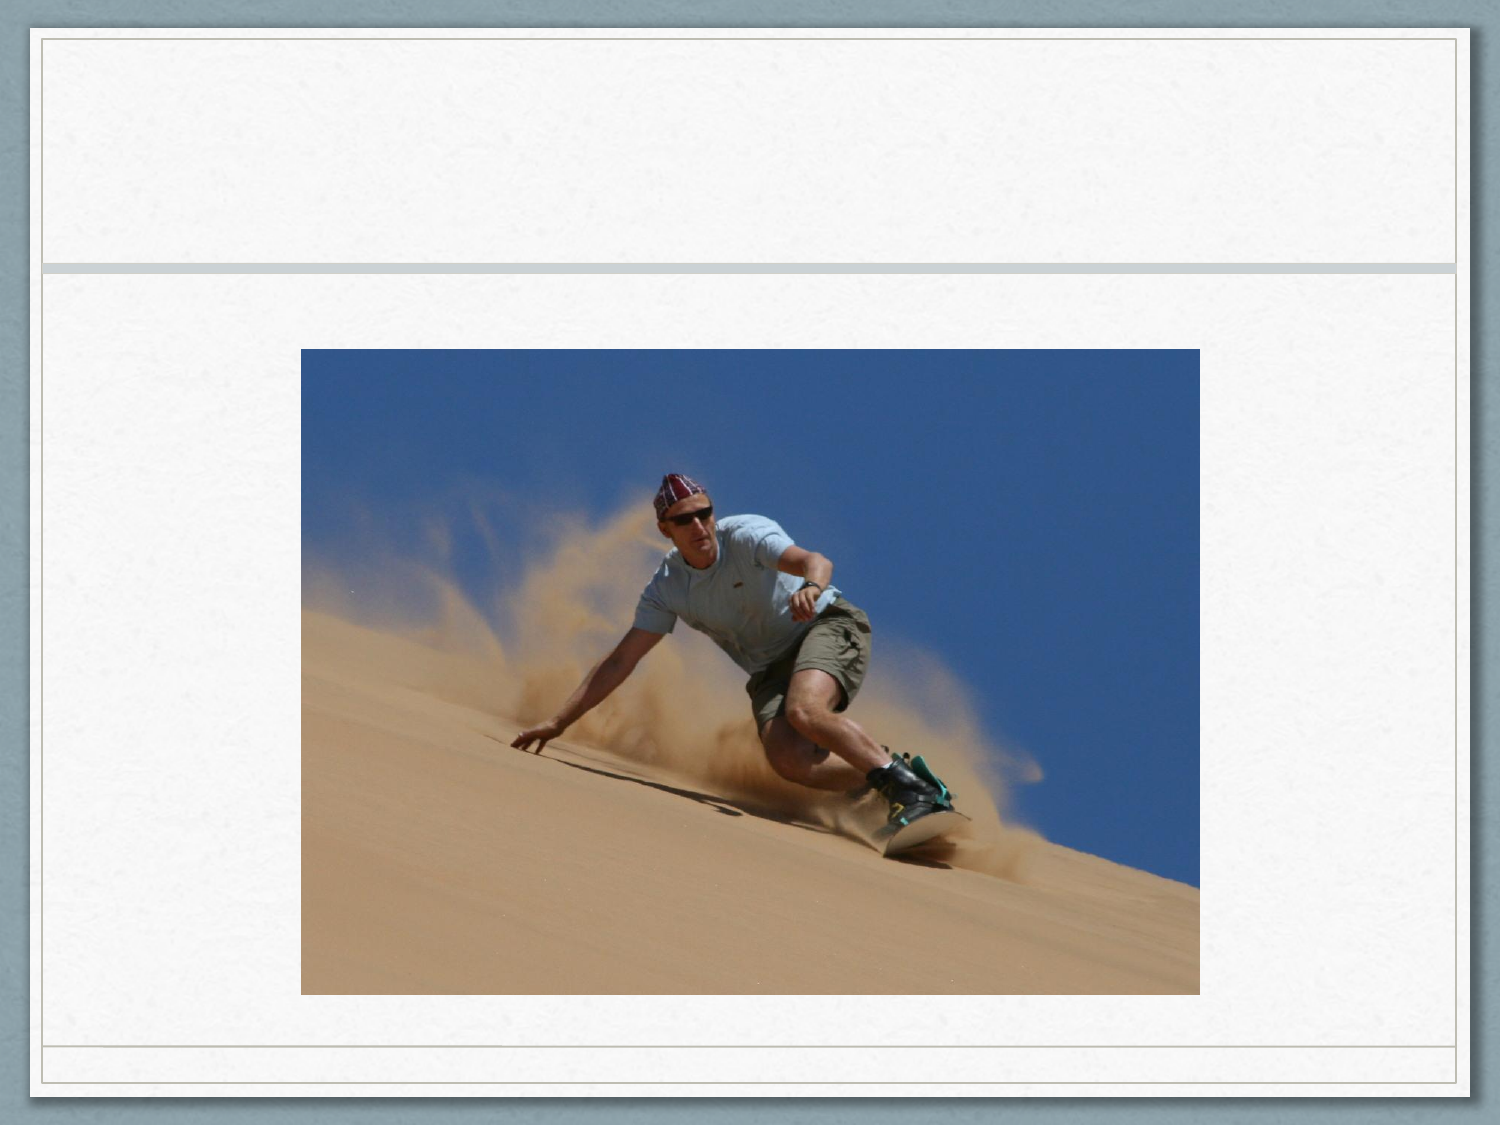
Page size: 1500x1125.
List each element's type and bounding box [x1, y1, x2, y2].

list [147, 349, 1354, 996]
picture [30, 28, 1470, 1097]
